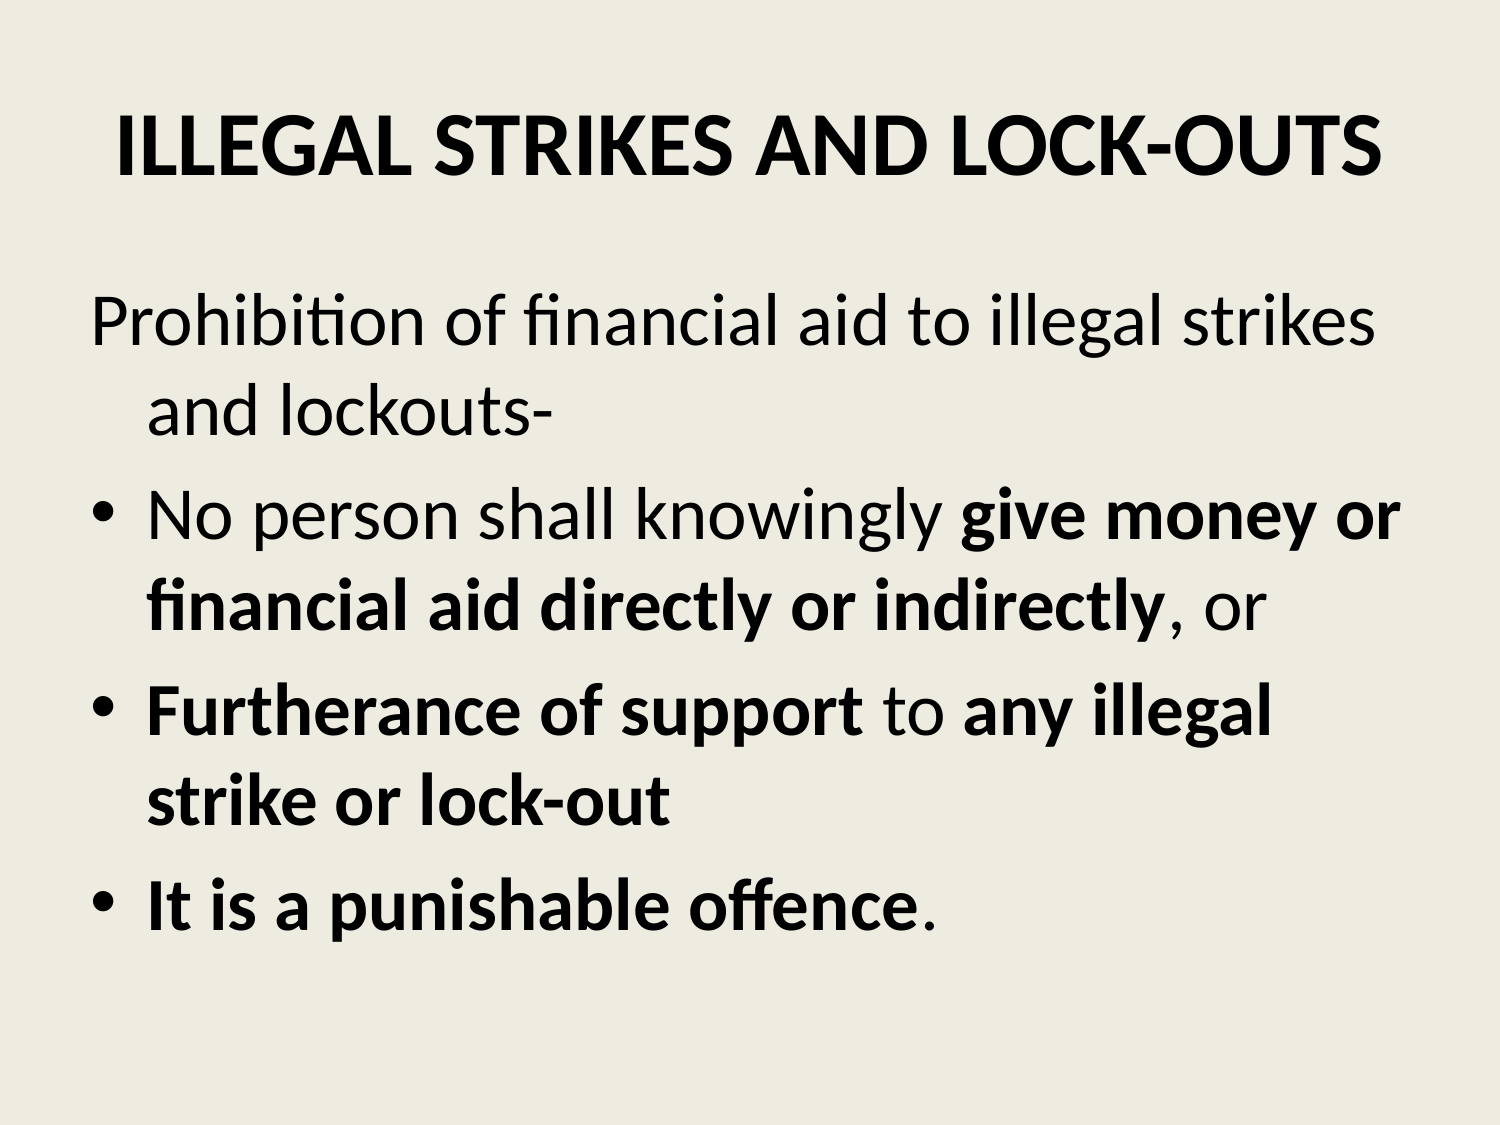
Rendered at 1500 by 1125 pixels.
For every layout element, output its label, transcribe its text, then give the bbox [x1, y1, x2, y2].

title ILLEGAL STRIKES AND LOCK-OUTS [75, 45, 1425, 233]
list Prohibition of financial aid to illegal strikes and lockouts- No person shall knowingly give money or financial aid directly or indirectly, or Furtherance of support to any illegal strike or lock-out It is a punishable offence. [75, 262, 1425, 1005]
